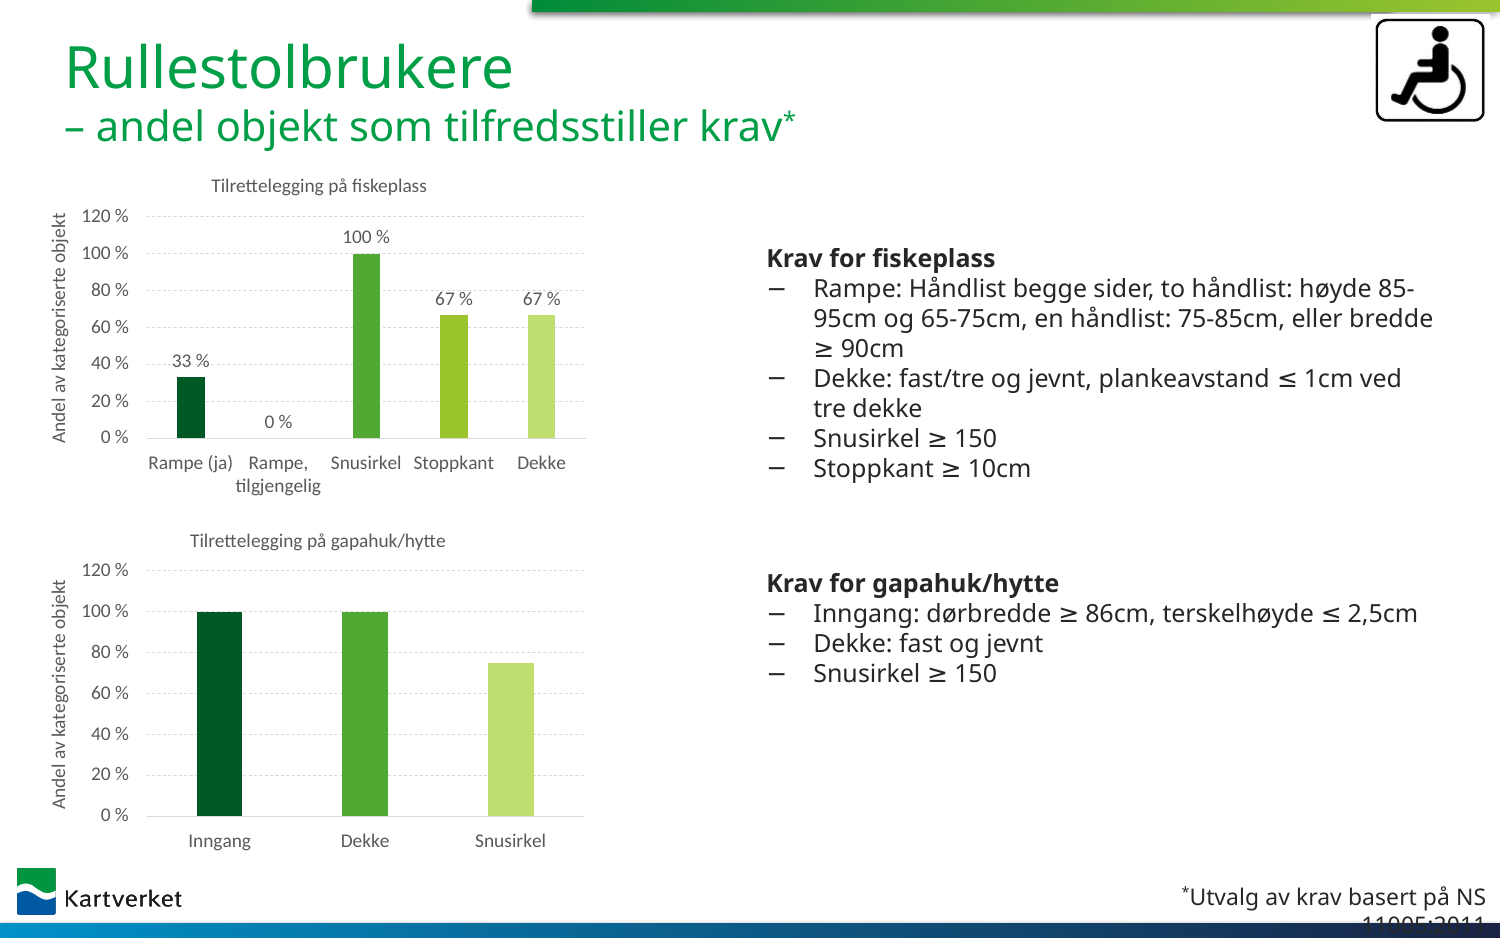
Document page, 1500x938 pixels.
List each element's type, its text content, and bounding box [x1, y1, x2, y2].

picture [41, 520, 595, 859]
text_box Krav for gapahuk/hytte Inngang: dørbredde ≥ 86cm, terskelhøyde ≤ 2,5cm Dekke: fast og jevnt Snusirkel ≥ 150 [751, 560, 1452, 695]
text_box Rullestolbrukere – andel objekt som tilfredsstiller krav* [49, 29, 1431, 158]
picture [41, 166, 597, 505]
text_box Krav for fiskeplass Rampe: Håndlist begge sider, to håndlist: høyde 85-95cm og 65-75cm, en håndlist: 75-85cm, eller bredde ≥ 90cm Dekke: fast/tre og jevnt, plankeavstand ≤ 1cm ved tre dekke Snusirkel ≥ 150 Stoppkant ≥ 10cm [751, 235, 1452, 490]
text_box *Utvalg av krav basert på NS 11005:2011 [1068, 873, 1500, 938]
picture [1371, 13, 1491, 127]
